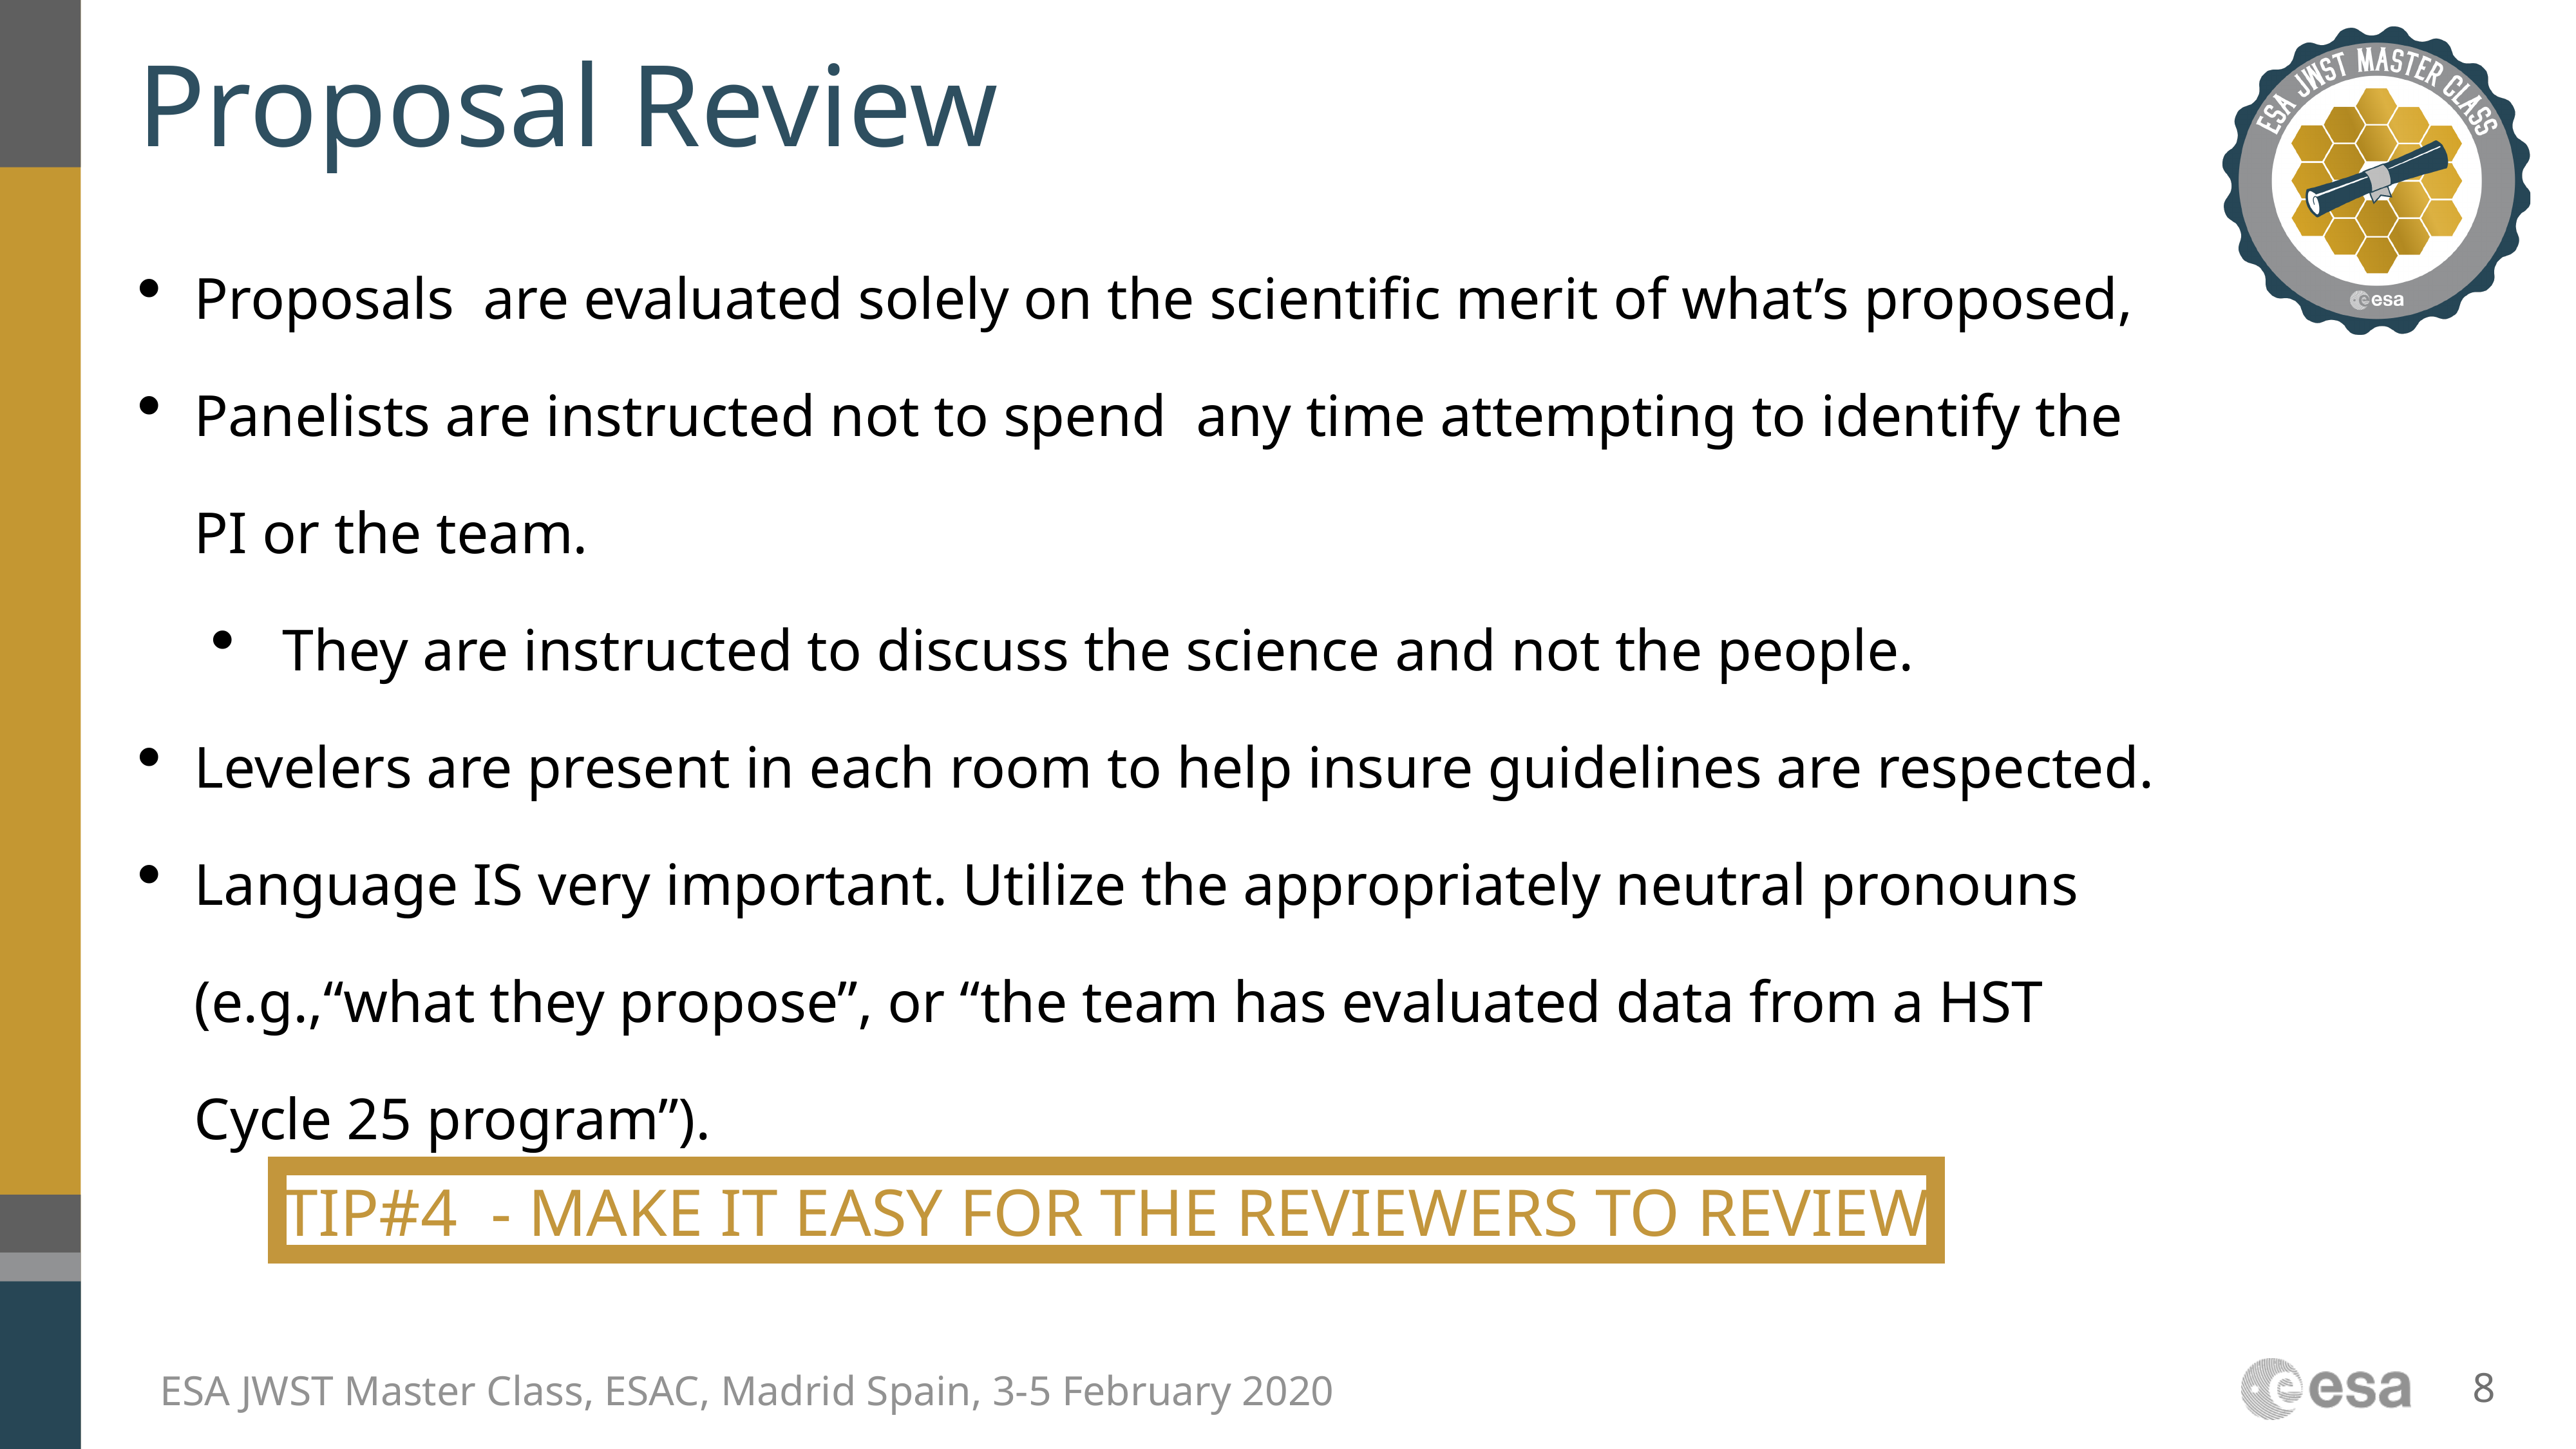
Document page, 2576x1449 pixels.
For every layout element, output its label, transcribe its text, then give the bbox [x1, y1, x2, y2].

title Proposal Review [131, 17, 2172, 186]
picture [2222, 26, 2531, 335]
picture [2241, 1358, 2411, 1420]
slide_number 8 [2465, 1356, 2503, 1423]
list Proposals are evaluated solely on the scientific merit of what’s proposed, Panelists are instructed not to spend any time attempting to identify the PI or the team. They are instructed to discuss the science and not the people. Levelers are present in each room to help insure guidelines are respected. Language IS very important. Utilize the appropriately neutral pronouns (e.g.,“what they propose”, or “the team has evaluated data from a HST Cycle 25 program”). [131, 207, 2172, 1190]
text_box TIP#4 - MAKE IT EASY FOR THE REVIEWERS TO REVIEW [277, 1166, 1936, 1255]
